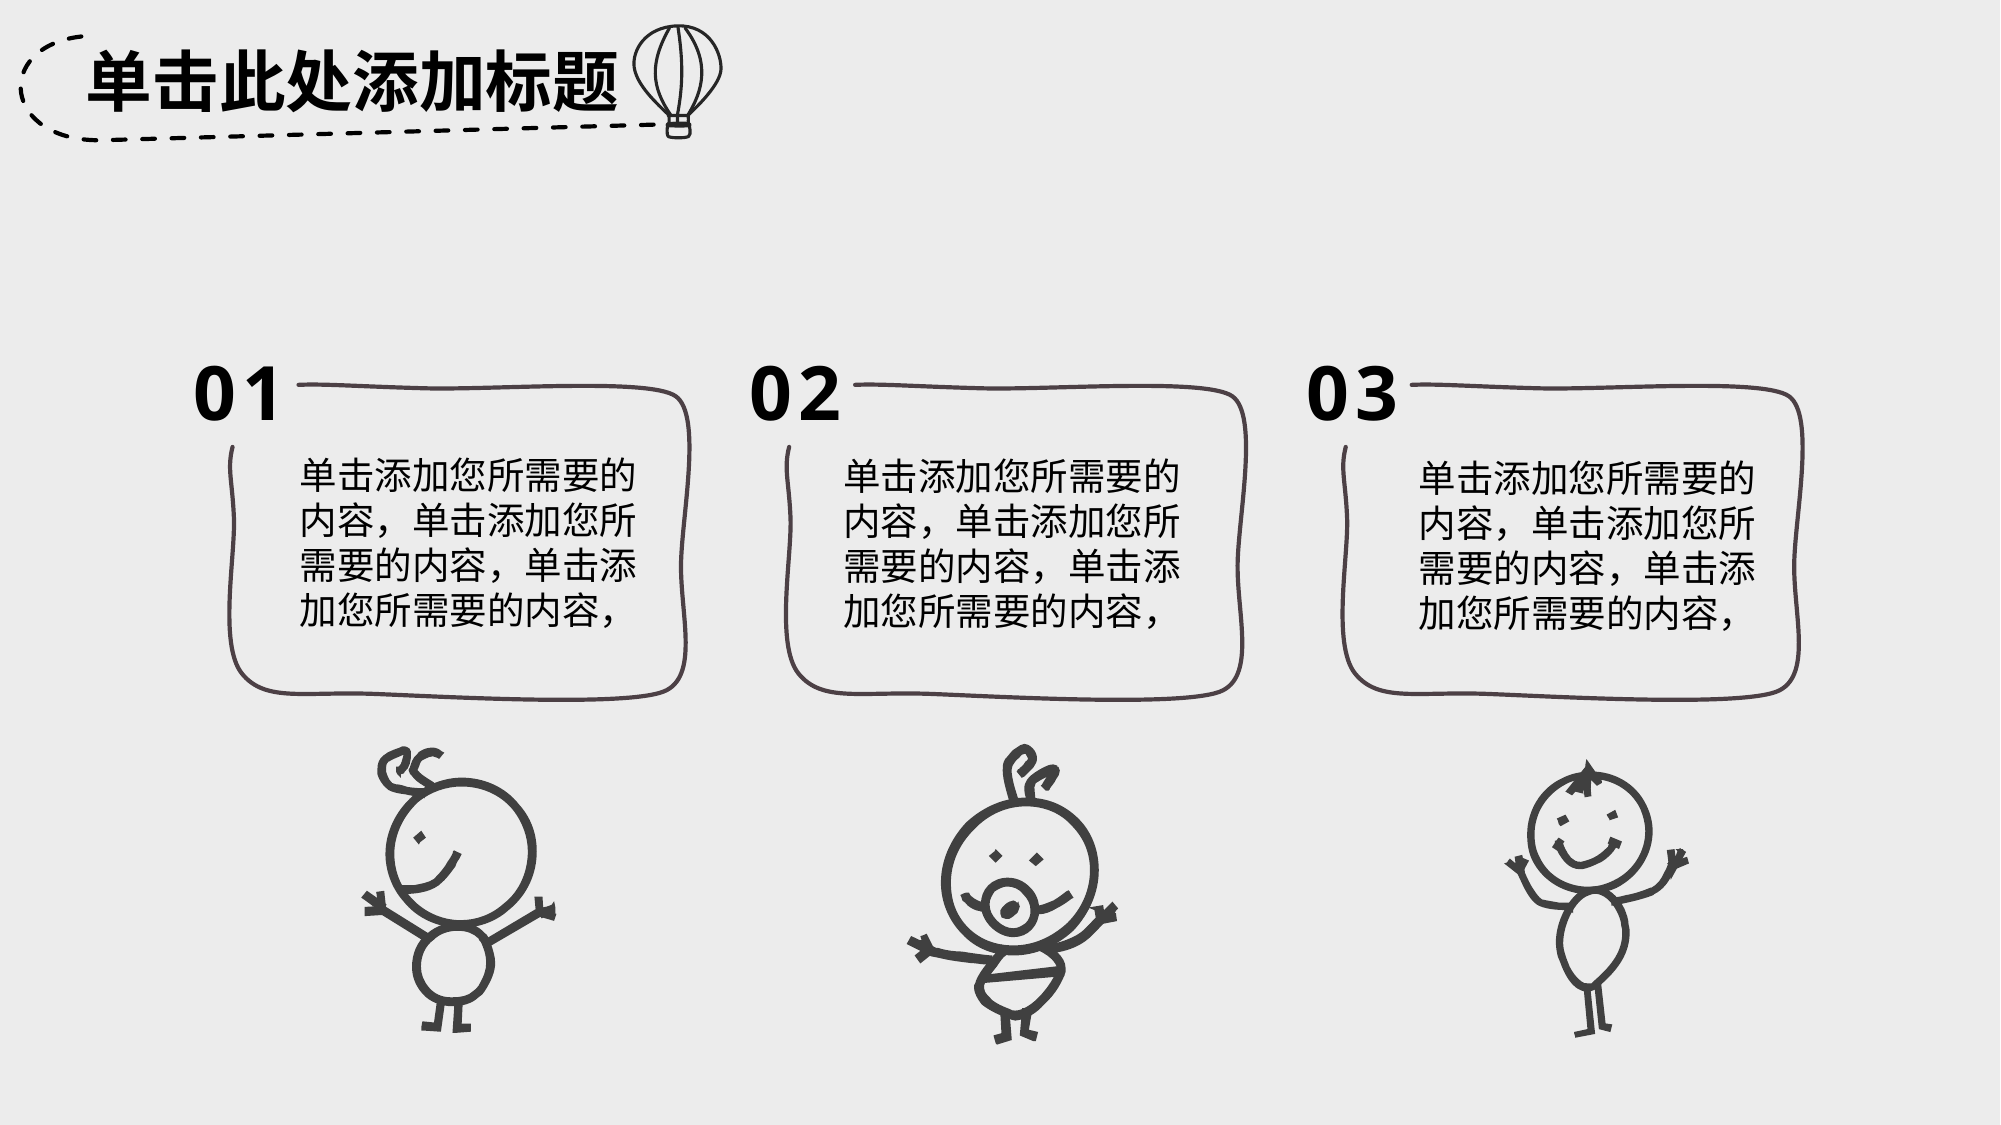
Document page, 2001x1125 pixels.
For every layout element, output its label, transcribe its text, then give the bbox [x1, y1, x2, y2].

text_box [19, 38, 570, 142]
text_box [784, 383, 1248, 701]
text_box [1504, 759, 1689, 1038]
text_box 单击添加您所需要的内容，单击添加您所需要的内容，单击添加您所需要的内容， [817, 445, 1206, 641]
text_box [228, 383, 691, 701]
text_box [633, 25, 722, 138]
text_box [361, 746, 557, 1033]
text_box 03 [1285, 337, 1419, 443]
text_box 单击添加您所需要的内容，单击添加您所需要的内容，单击添加您所需要的内容， [1393, 447, 1782, 643]
text_box 单击此处添加标题 [70, 31, 633, 127]
text_box 02 [729, 337, 862, 443]
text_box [906, 743, 1119, 1045]
text_box 单击添加您所需要的内容，单击添加您所需要的内容，单击添加您所需要的内容， [274, 444, 663, 640]
text_box 01 [172, 337, 306, 443]
text_box [1341, 383, 1804, 701]
